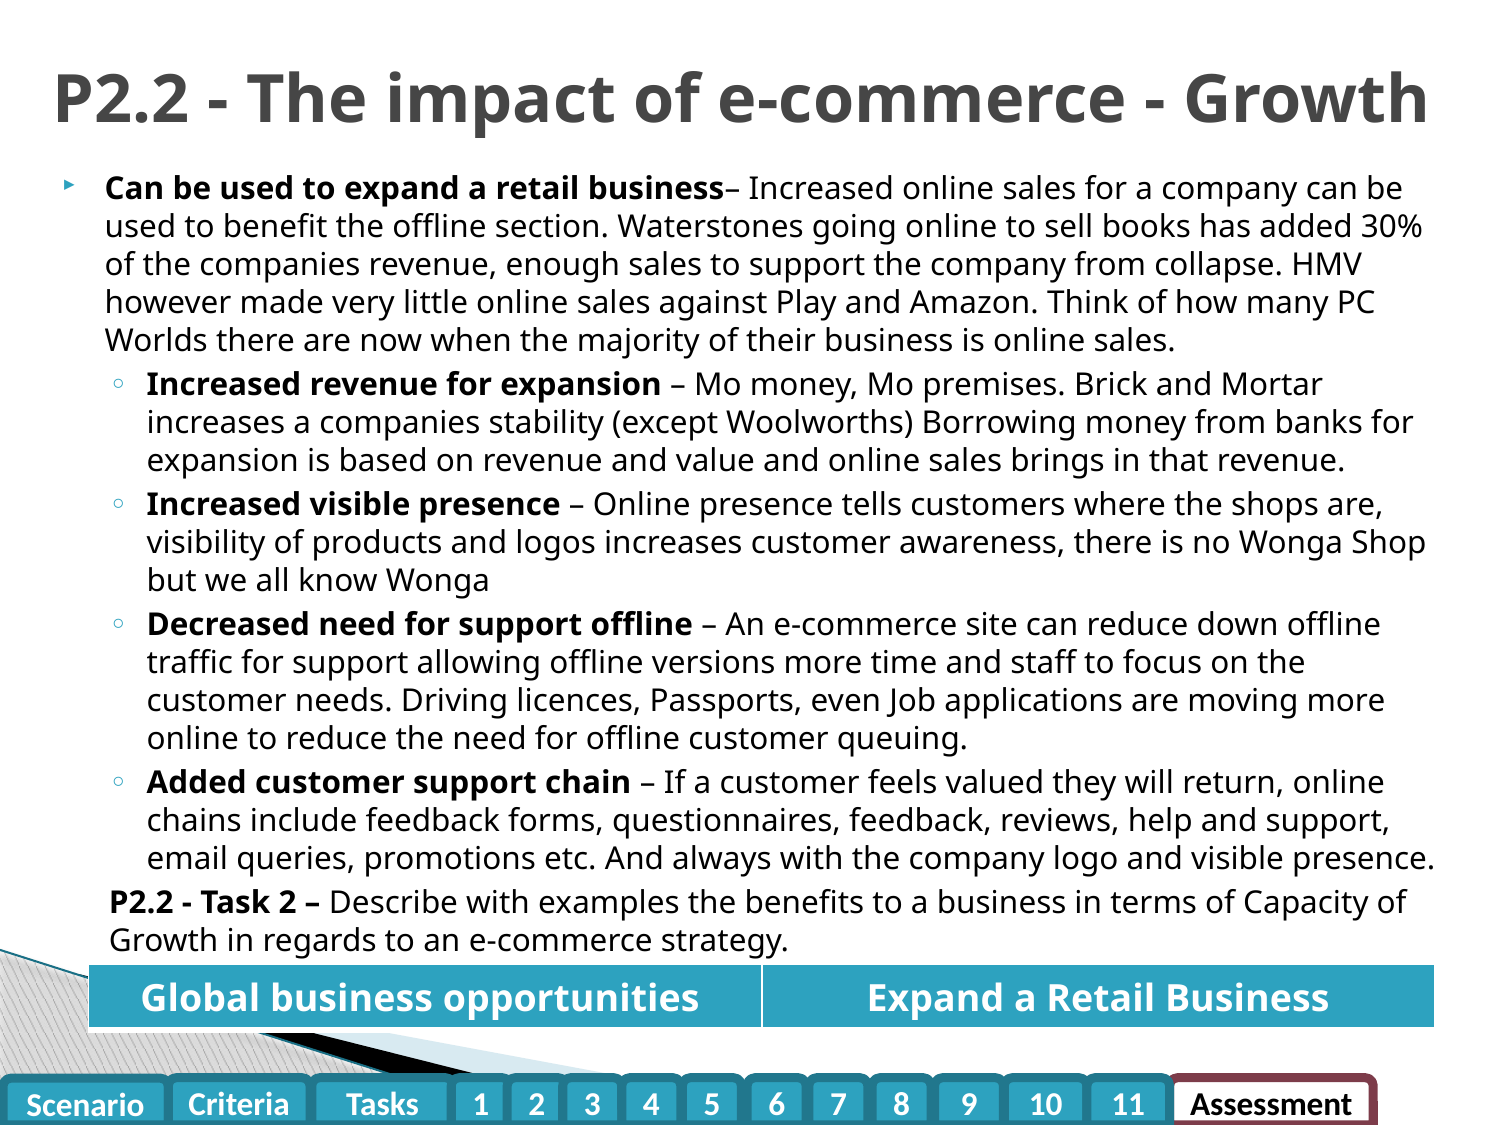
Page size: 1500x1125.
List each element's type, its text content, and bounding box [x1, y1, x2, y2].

table_header Expand a Retail Business [763, 965, 1434, 1027]
table_header Global business opportunities [89, 965, 761, 1027]
title P2.2 - The impact of e-commerce - Growth [37, 19, 1471, 173]
list Can be used to expand a retail business– Increased online sales for a company can be used to benefit the offline section. Waterstones going online to sell books has added 30% of the companies revenue, enough sales to support the company from collapse. HMV however made very little online sales against Play and Amazon. Think of how many PC Worlds there are now when the majority of their business is online sales. Increased revenue for expansion – Mo money, Mo premises. Brick and Mortar increases a companies stability (except Woolworths) Borrowing money from banks for expansion is based on revenue and value and online sales brings in that revenue. Increased visible presence – Online presence tells customers where the shops are, visibility of products and logos increases customer awareness, there is no Wonga Shop but we all know Wonga Decreased need for support offline – An e-commerce site can reduce down offline traffic for support allowing offline versions more time and staff to focus on the customer needs. Driving licences, Passports, even Job applications are moving more online to reduce the need for offline customer queuing. Added customer support chain – If a customer feels valued they will return, online chains include feedback forms, questionnaires, feedback, reviews, help and support, email queries, promotions etc. And always with the company logo and visible presence. P2.2 - Task 2 – Describe with examples the benefits to a business in terms of Capacity of Growth in regards to an e-commerce strategy. [29, 160, 1459, 976]
